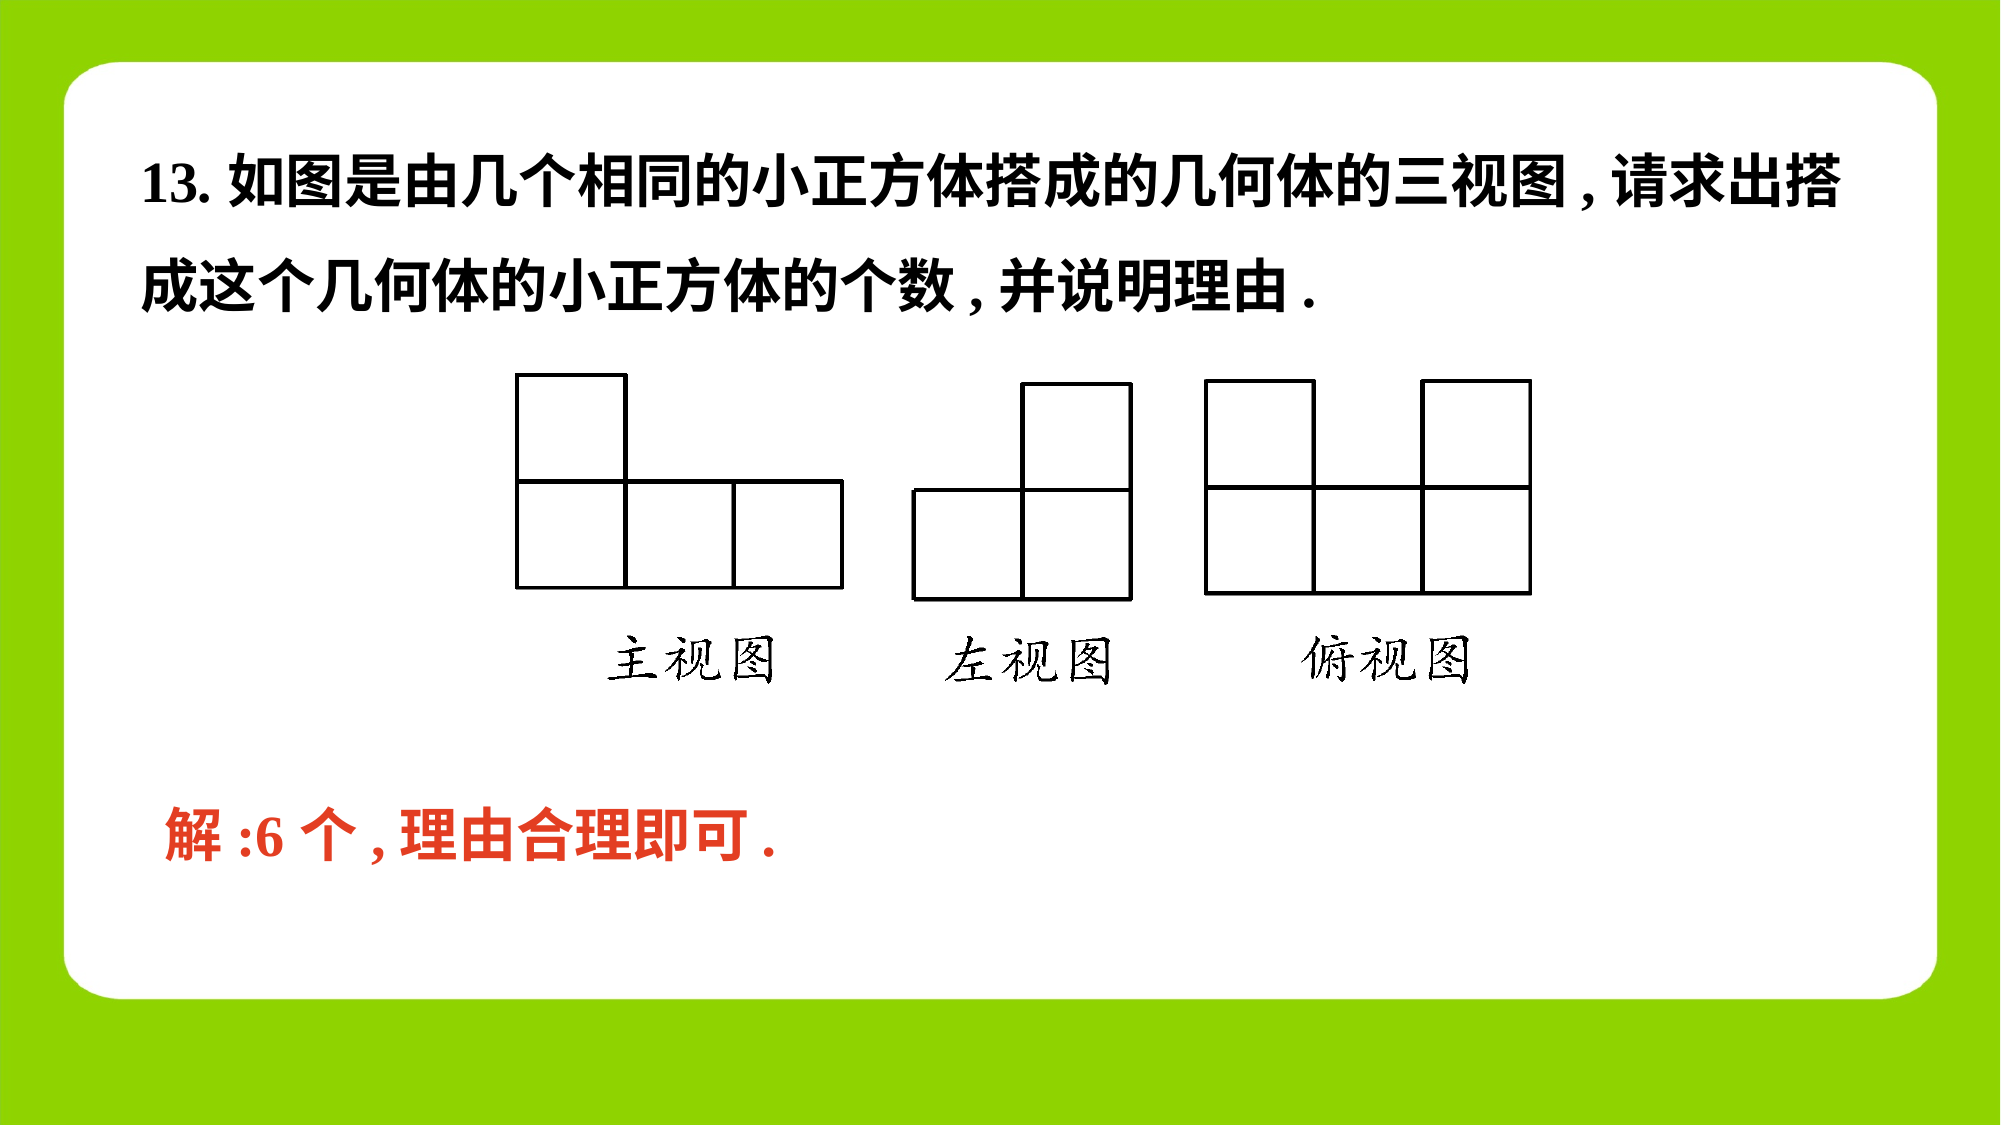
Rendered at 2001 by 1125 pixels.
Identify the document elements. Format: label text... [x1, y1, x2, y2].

text_box 13.如图是由几个相同的小正方体搭成的几何体的三视图,请求出搭成这个几何体的小正方体的个数,并说明理由. [125, 101, 1886, 327]
picture [0, 0, 2001, 1125]
text_box 解:6个,理由合理即可. [149, 755, 918, 876]
